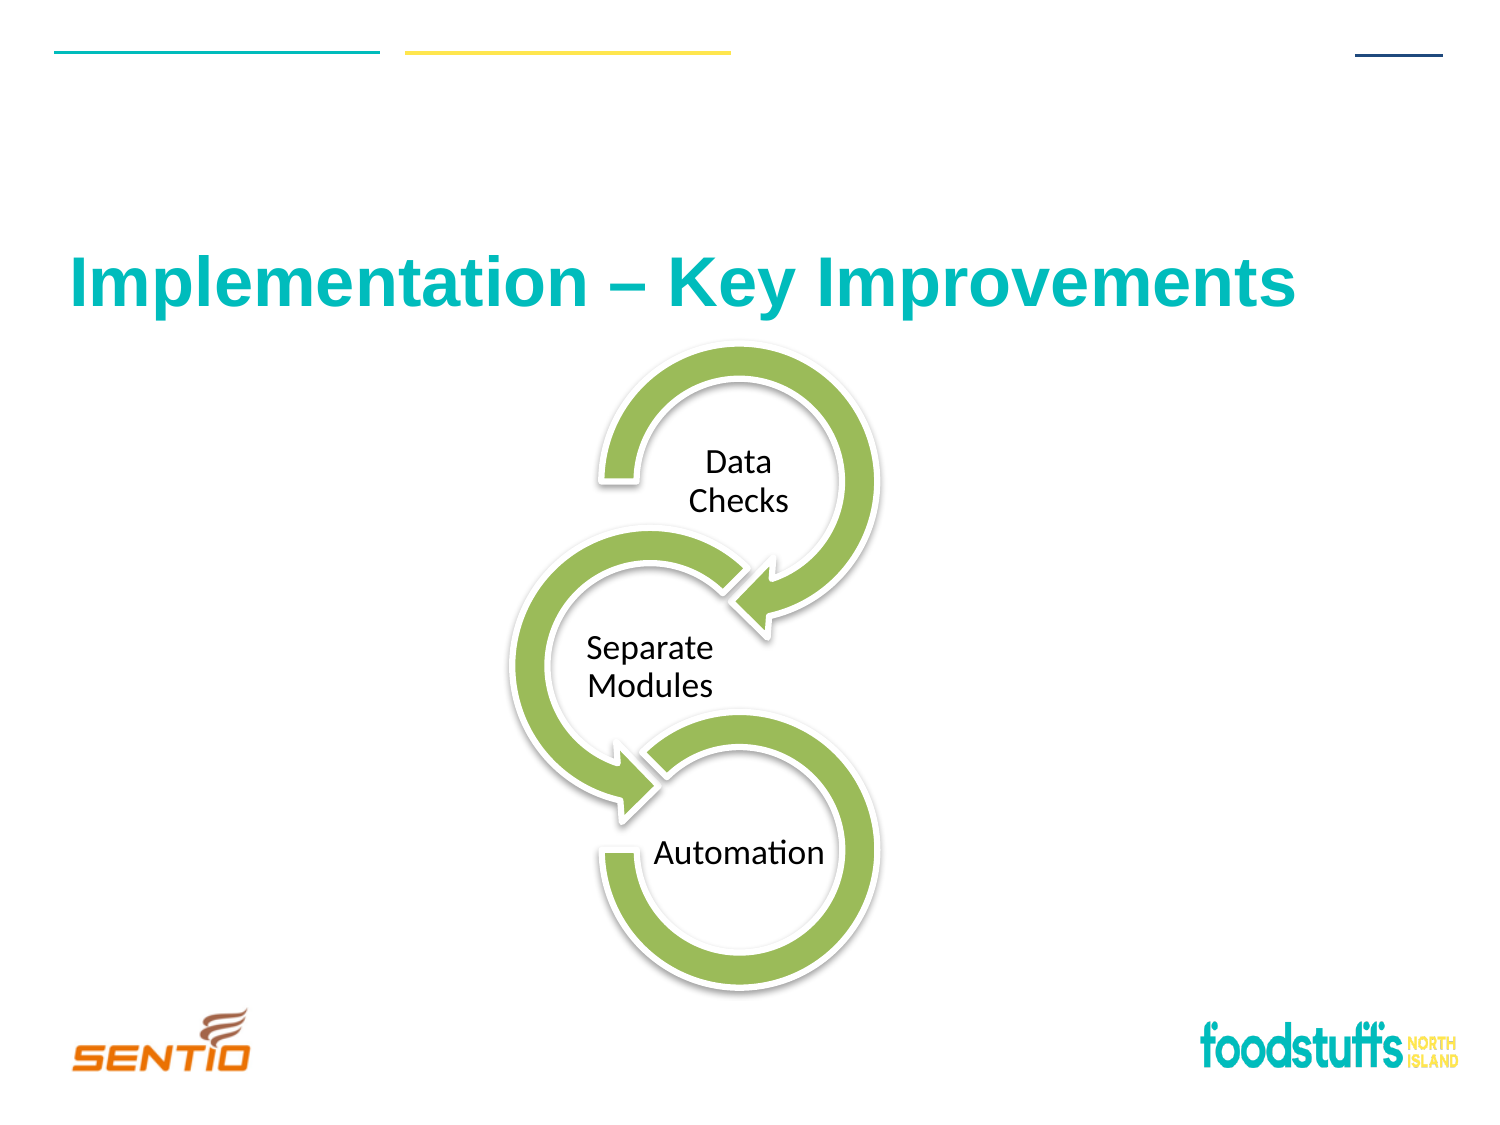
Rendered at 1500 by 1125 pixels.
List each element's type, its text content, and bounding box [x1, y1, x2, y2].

title Implementation – Key Improvements [54, 228, 1356, 338]
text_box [194, 320, 1196, 988]
picture [1183, 996, 1475, 1093]
picture [52, 987, 270, 1091]
